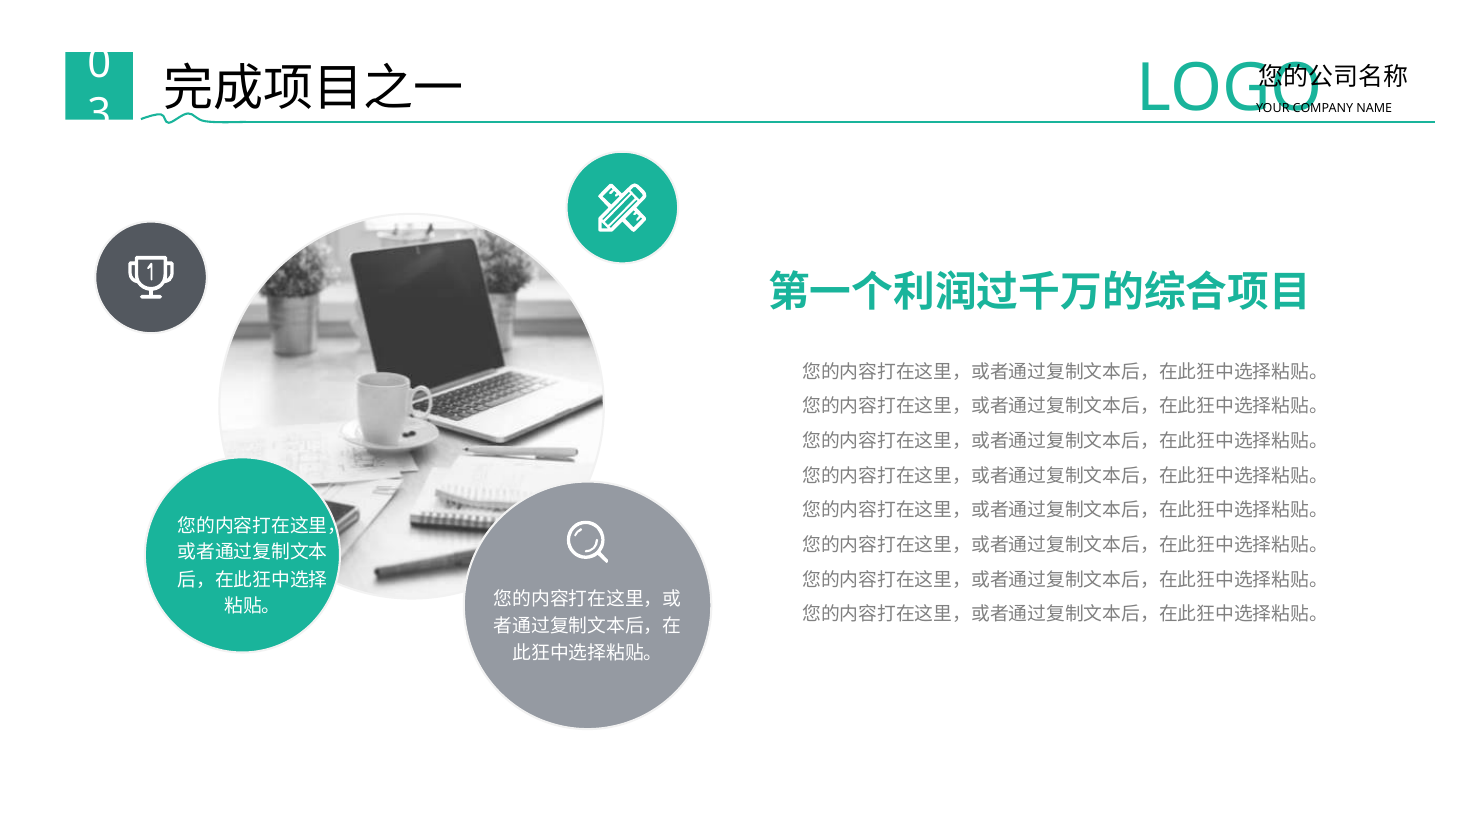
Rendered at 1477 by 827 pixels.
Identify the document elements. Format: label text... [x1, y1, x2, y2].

text_box 03 [64, 51, 134, 121]
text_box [1121, 35, 1477, 132]
text_box 完成项目之一 [148, 47, 489, 121]
text_box [140, 112, 246, 124]
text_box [95, 151, 1407, 730]
